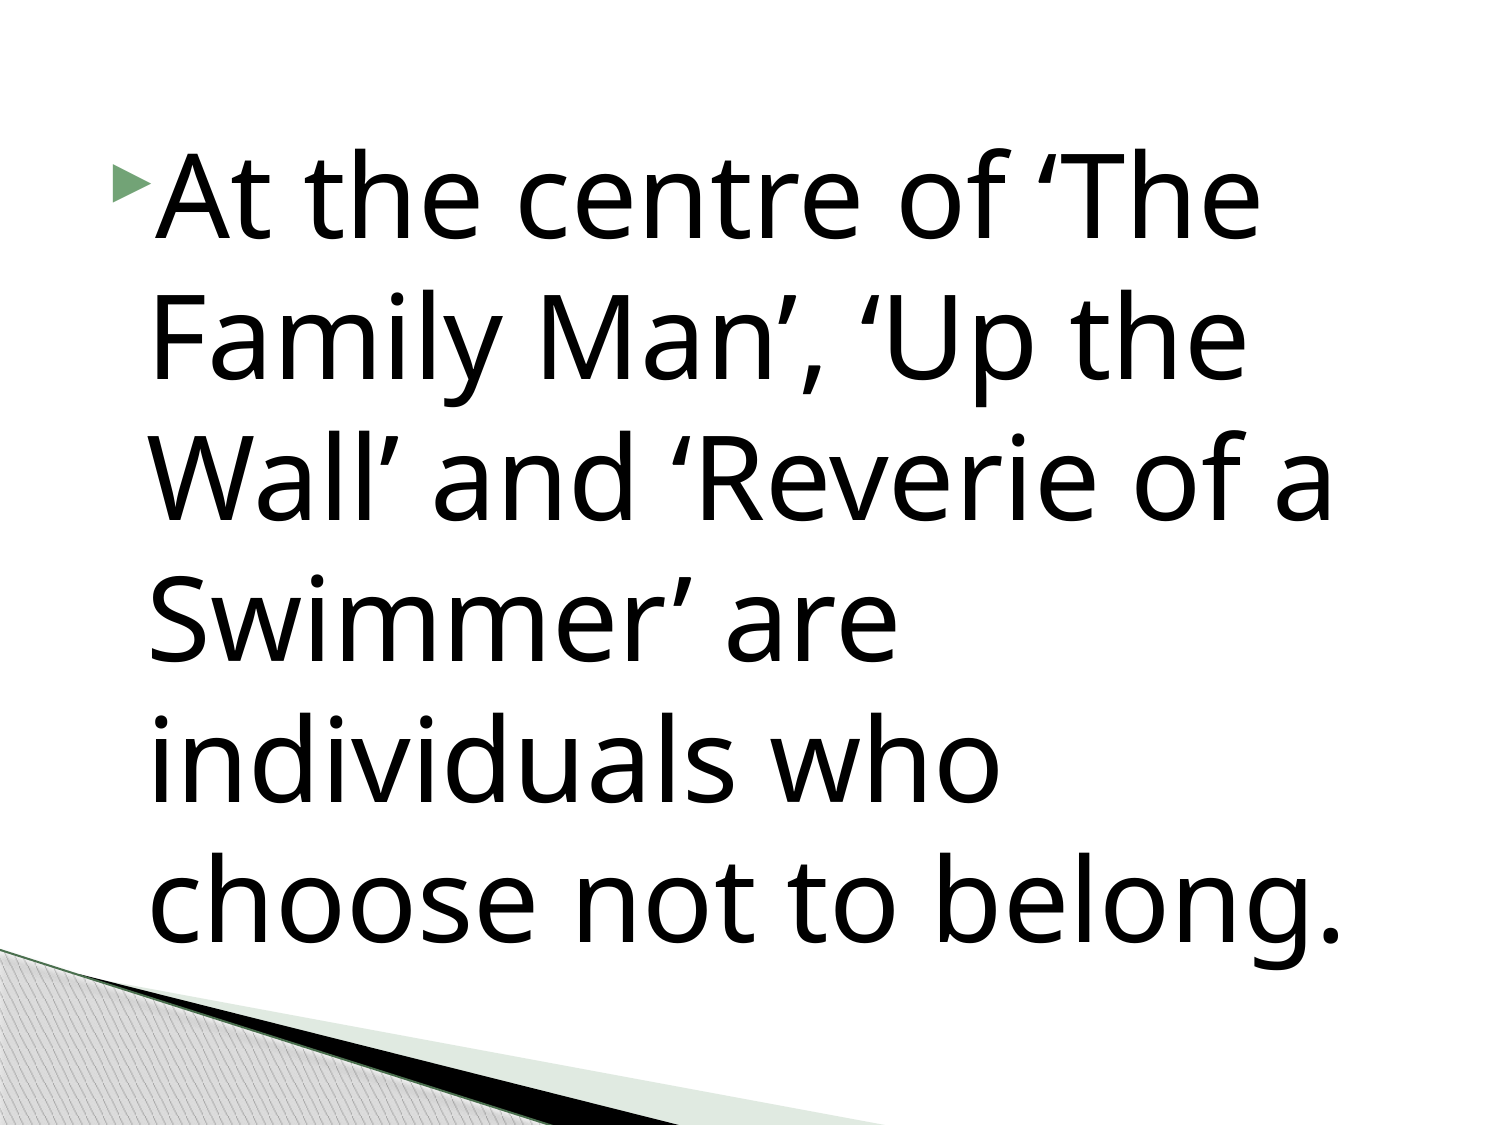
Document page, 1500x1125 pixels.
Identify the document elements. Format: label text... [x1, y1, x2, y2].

list At the centre of ‘The Family Man’, ‘Up the Wall’ and ‘Reverie of a Swimmer’ are individuals who choose not to belong. [75, 113, 1425, 986]
